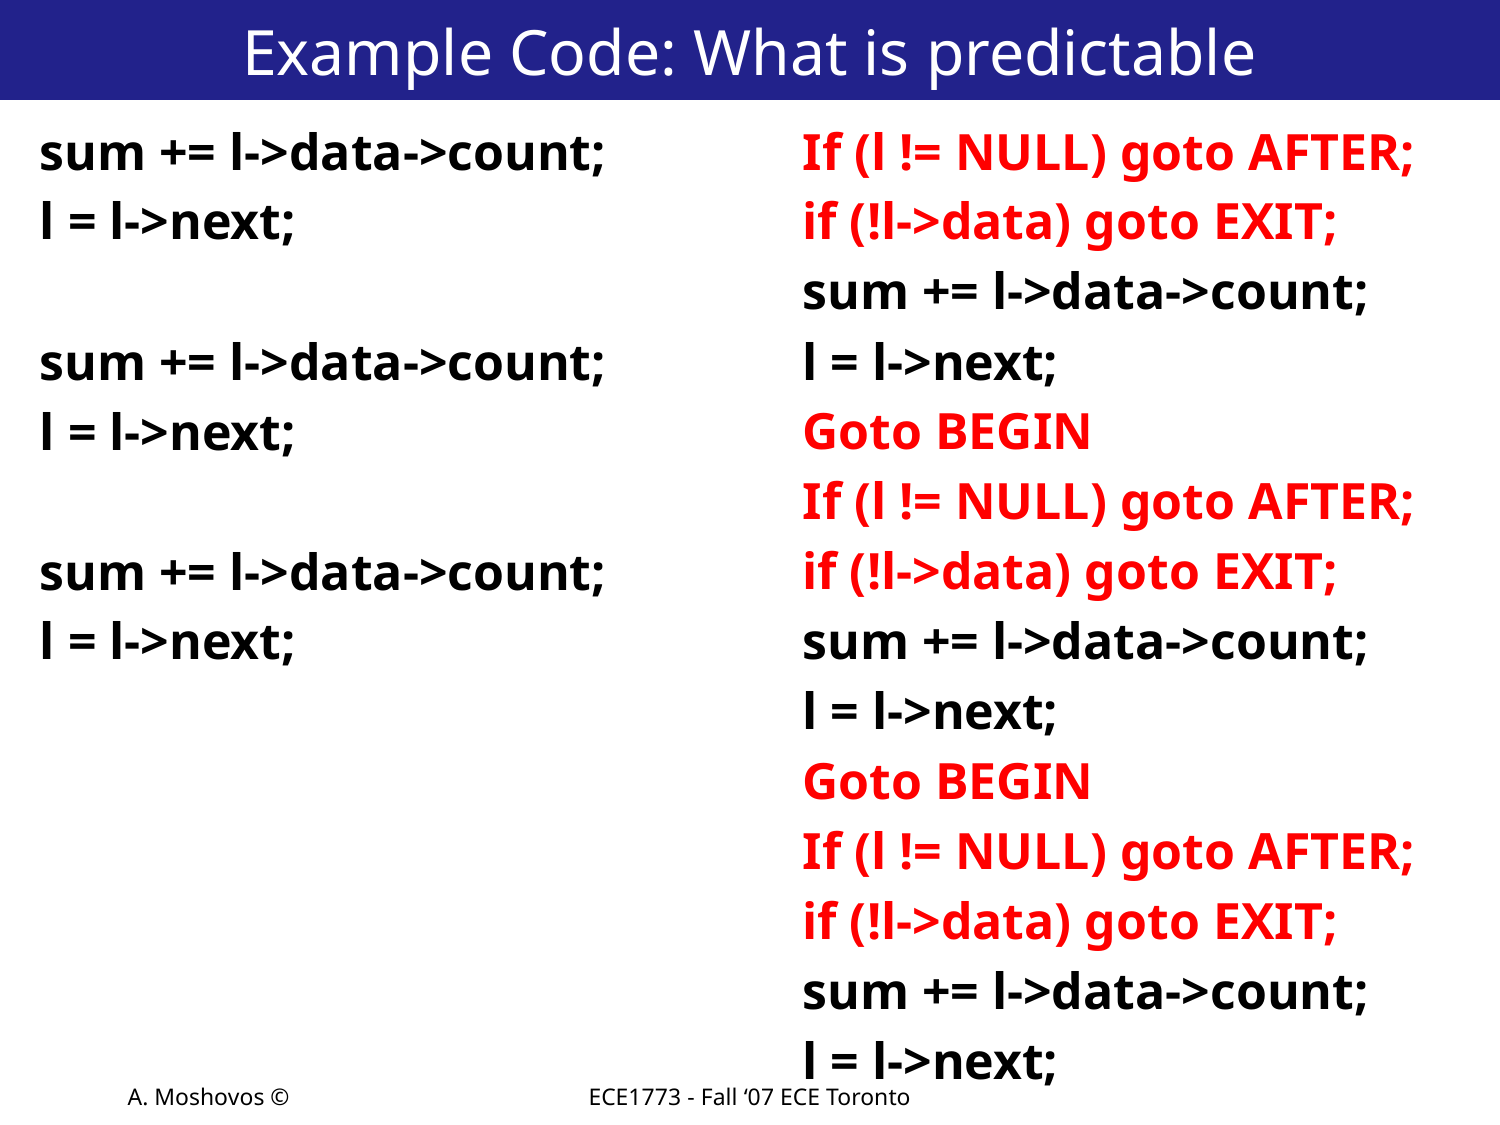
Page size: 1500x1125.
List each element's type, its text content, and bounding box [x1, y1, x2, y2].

list sum += l->data->count; l = l->next; sum += l->data->count; l = l->next; sum += l->data->count; l = l->next; [24, 112, 763, 1076]
footer ECE1773 - Fall ‘07 ECE Toronto [487, 1074, 1013, 1125]
slide_number A. Moshovos © [112, 1074, 426, 1125]
title Example Code: What is predictable [0, 0, 1500, 101]
text_box If (l != NULL) goto AFTER; if (!l->data) goto EXIT; sum += l->data->count; l = l->next; Goto BEGIN If (l != NULL) goto AFTER; if (!l->data) goto EXIT; sum += l->data->count; l = l->next; Goto BEGIN If (l != NULL) goto AFTER; if (!l->data) goto EXIT; sum += l->data->count; l = l->next; [787, 112, 1500, 1075]
